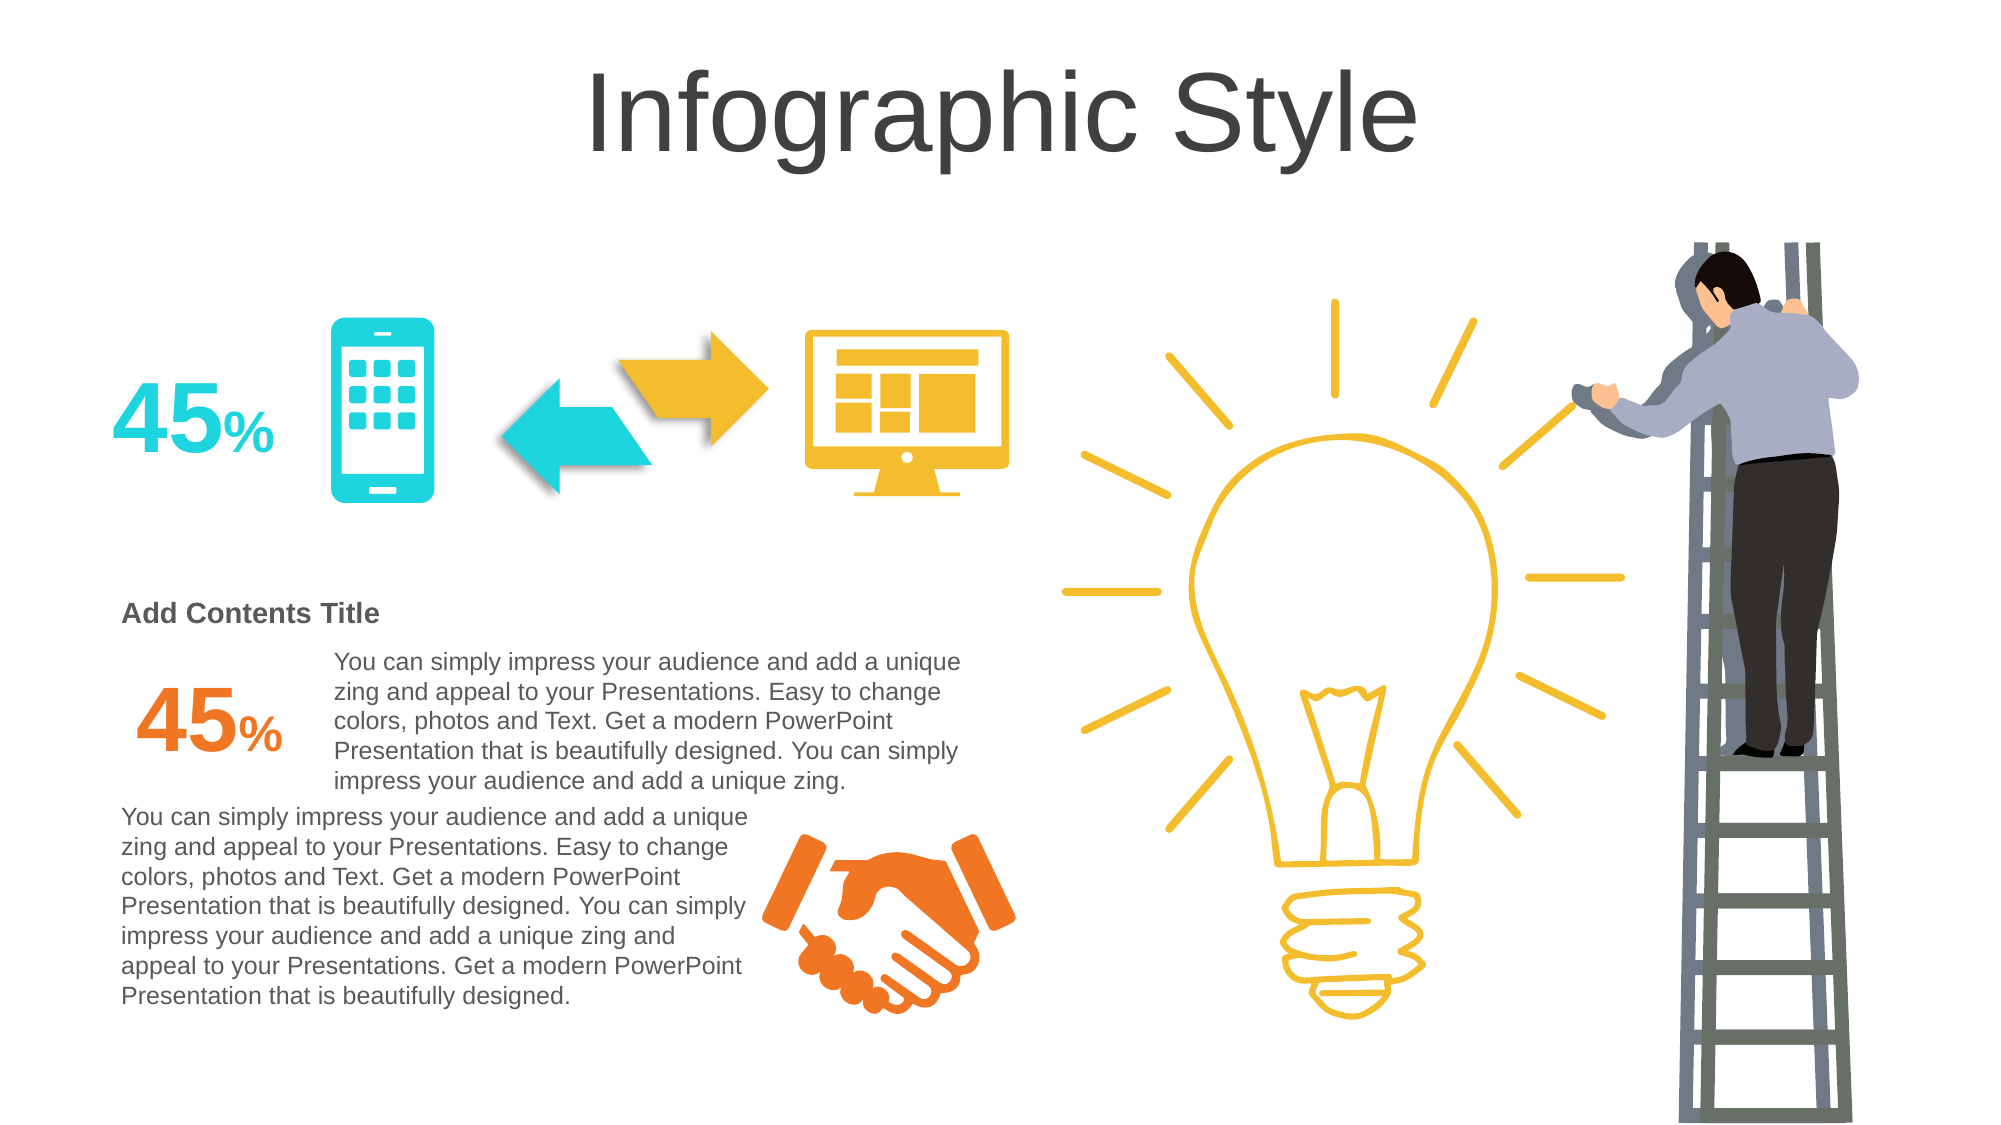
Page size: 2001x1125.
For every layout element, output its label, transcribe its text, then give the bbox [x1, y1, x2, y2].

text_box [1061, 298, 1571, 1020]
text_box 45% [106, 652, 314, 778]
text_box [762, 834, 827, 931]
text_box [805, 329, 1010, 497]
text_box [330, 316, 436, 504]
text_box Add Contents Title [106, 586, 519, 637]
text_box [1571, 242, 1859, 1124]
text_box You can simply impress your audience and add a unique zing and appeal to your Presentations. Easy to change colors, photos and Text. Get a modern PowerPoint Presentation that is beautifully designed. You can simply impress your audience and add a unique zing. [318, 637, 1024, 803]
list Infographic Style [53, 55, 1952, 175]
text_box You can simply impress your audience and add a unique zing and appeal to your Presentations. Easy to change colors, photos and Text. Get a modern PowerPoint Presentation that is beautifully designed. You can simply impress your audience and add a unique zing and appeal to your Presentations. Get a modern PowerPoint Presentation that is beautifully designed. [106, 792, 769, 1017]
text_box 45% [98, 344, 291, 480]
text_box [798, 852, 980, 1014]
text_box [951, 834, 1016, 931]
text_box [501, 330, 769, 495]
